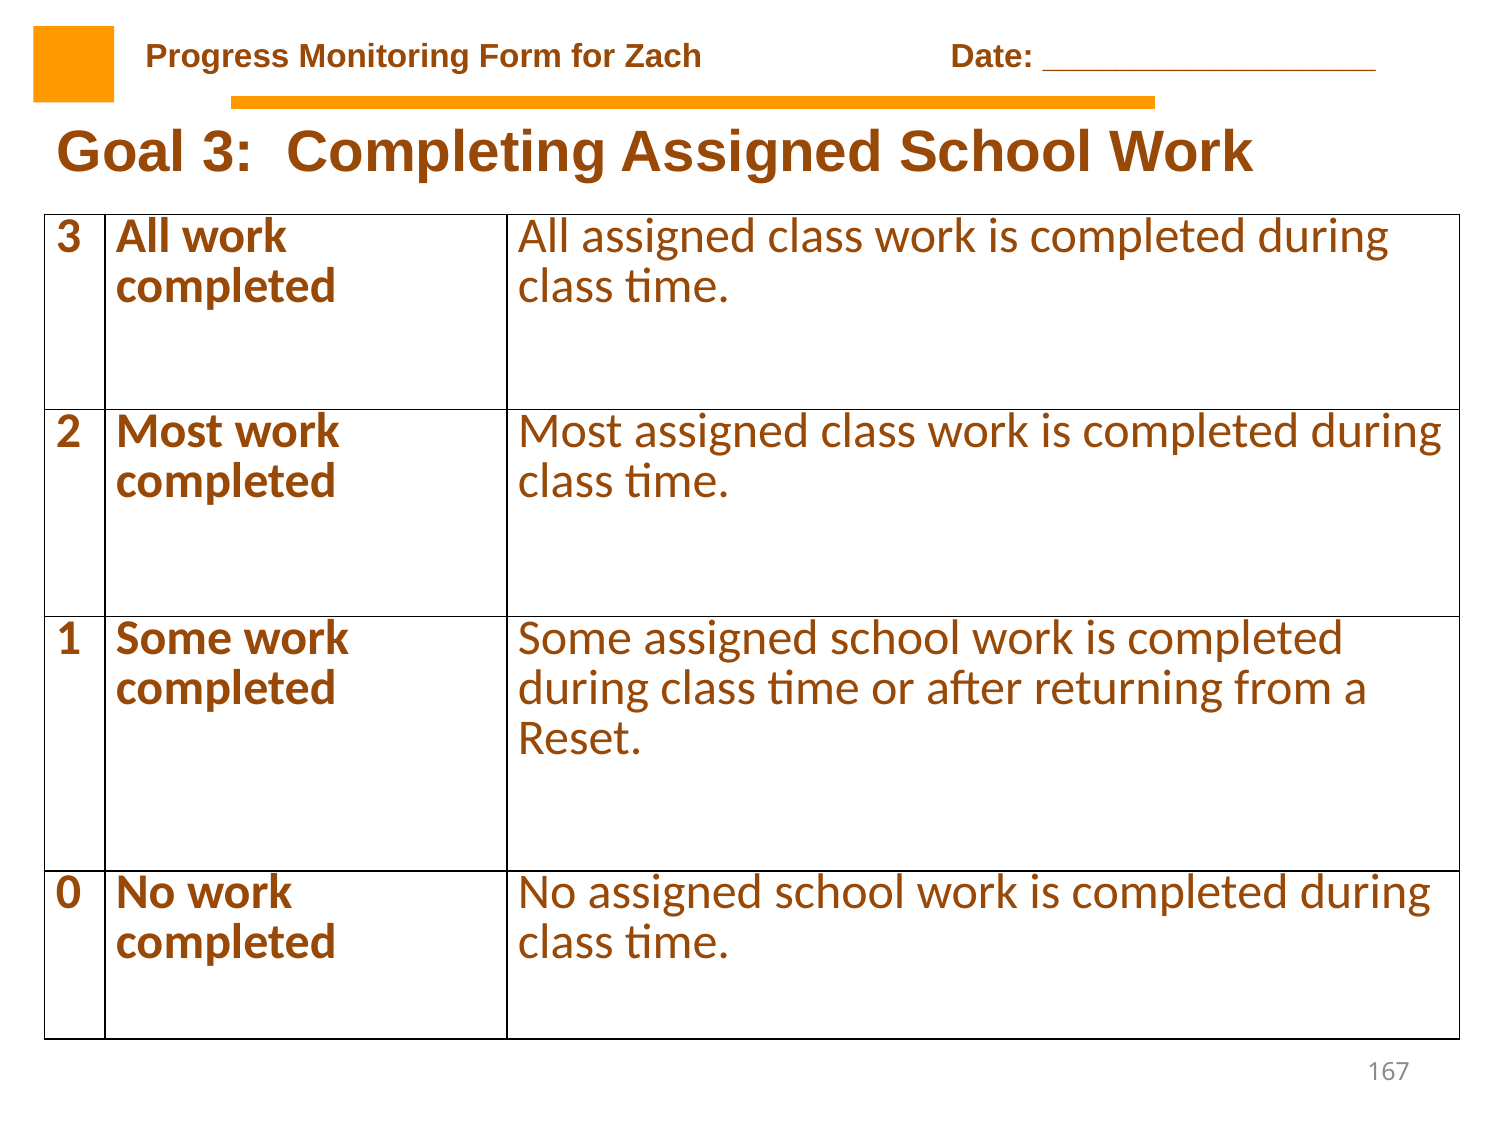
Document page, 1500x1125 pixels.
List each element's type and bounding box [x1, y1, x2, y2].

text_box [31, 24, 116, 104]
text_box [130, 26, 1392, 82]
table_header [508, 215, 1459, 409]
table_cell [508, 872, 1459, 1038]
table_cell [508, 410, 1459, 616]
table_cell [106, 617, 506, 870]
table_cell [106, 872, 506, 1038]
table_header [106, 215, 506, 409]
slide_number [1074, 1042, 1425, 1103]
table_cell [45, 617, 104, 870]
table_cell [508, 617, 1459, 870]
table_cell [106, 410, 506, 616]
text_box [42, 105, 1422, 191]
table_header [45, 215, 104, 409]
table_cell [45, 410, 104, 616]
table_cell [45, 872, 104, 1038]
